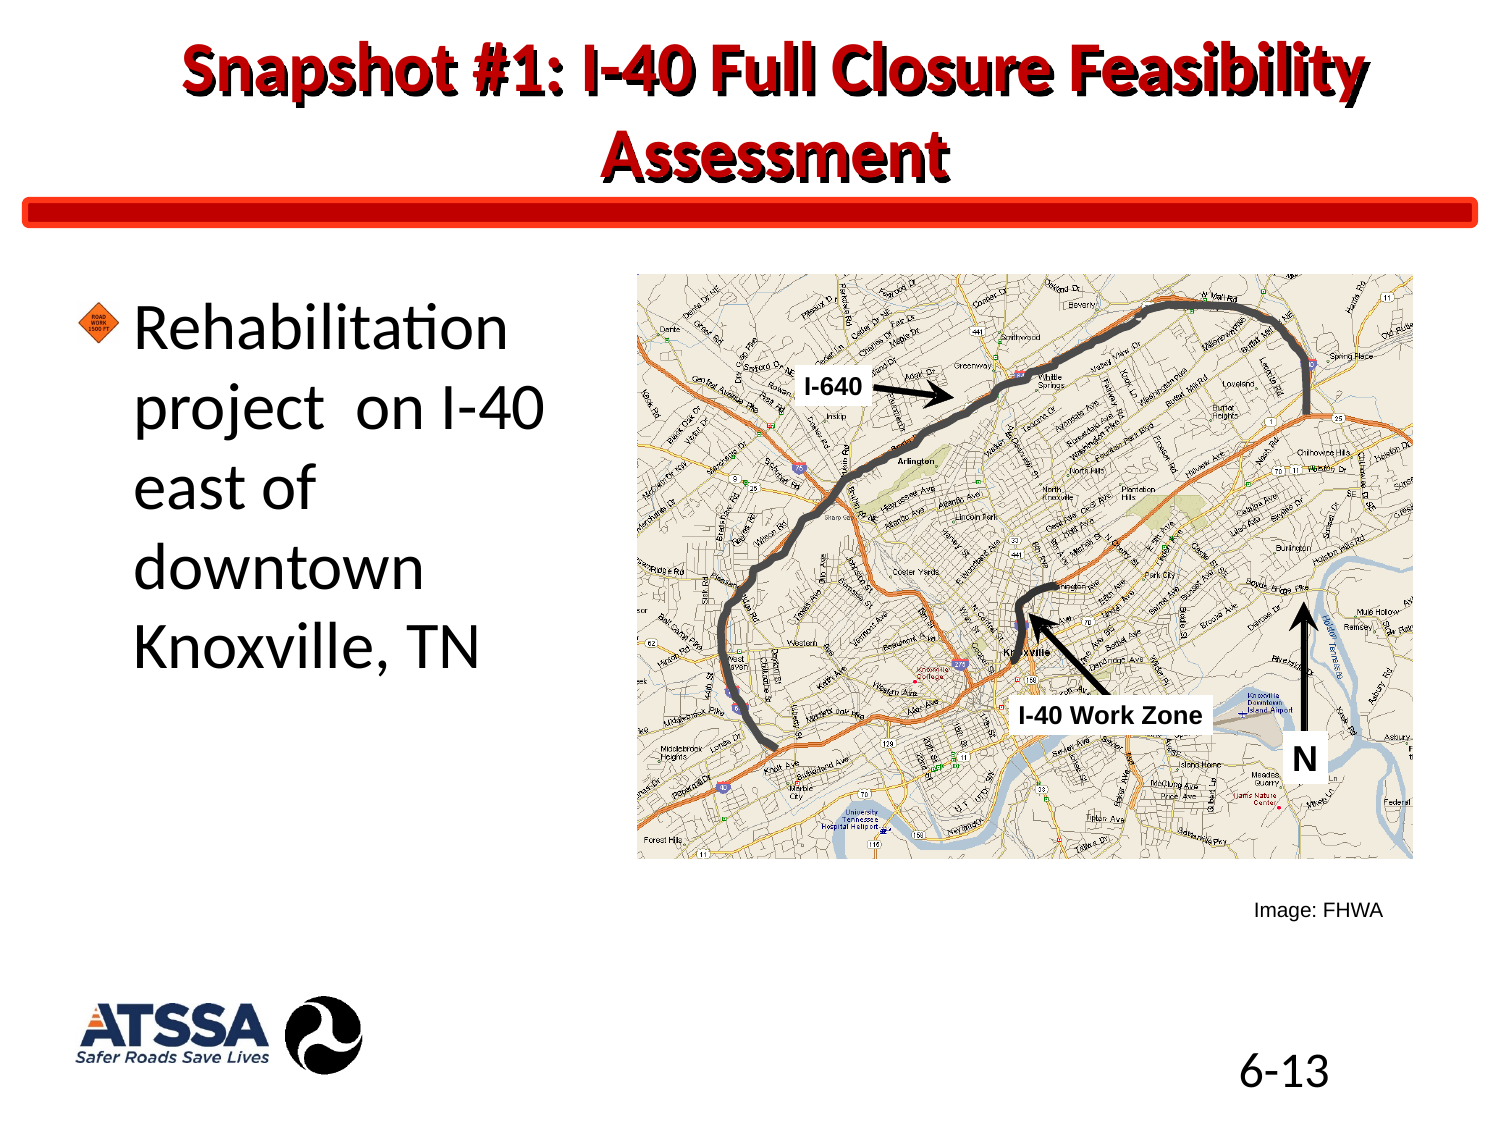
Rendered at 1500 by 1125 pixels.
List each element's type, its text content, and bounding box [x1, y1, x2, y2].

list Rehabilitation project on I-40 east of downtown Knoxville, TN [62, 274, 626, 1013]
text_box Image: FHWA [1238, 889, 1497, 930]
title Snapshot #1: I-40 Full Closure Feasibility Assessment [24, 12, 1500, 201]
picture [77, 301, 120, 344]
picture [276, 1013, 370, 1077]
picture [75, 1013, 269, 1063]
picture [637, 274, 1413, 860]
